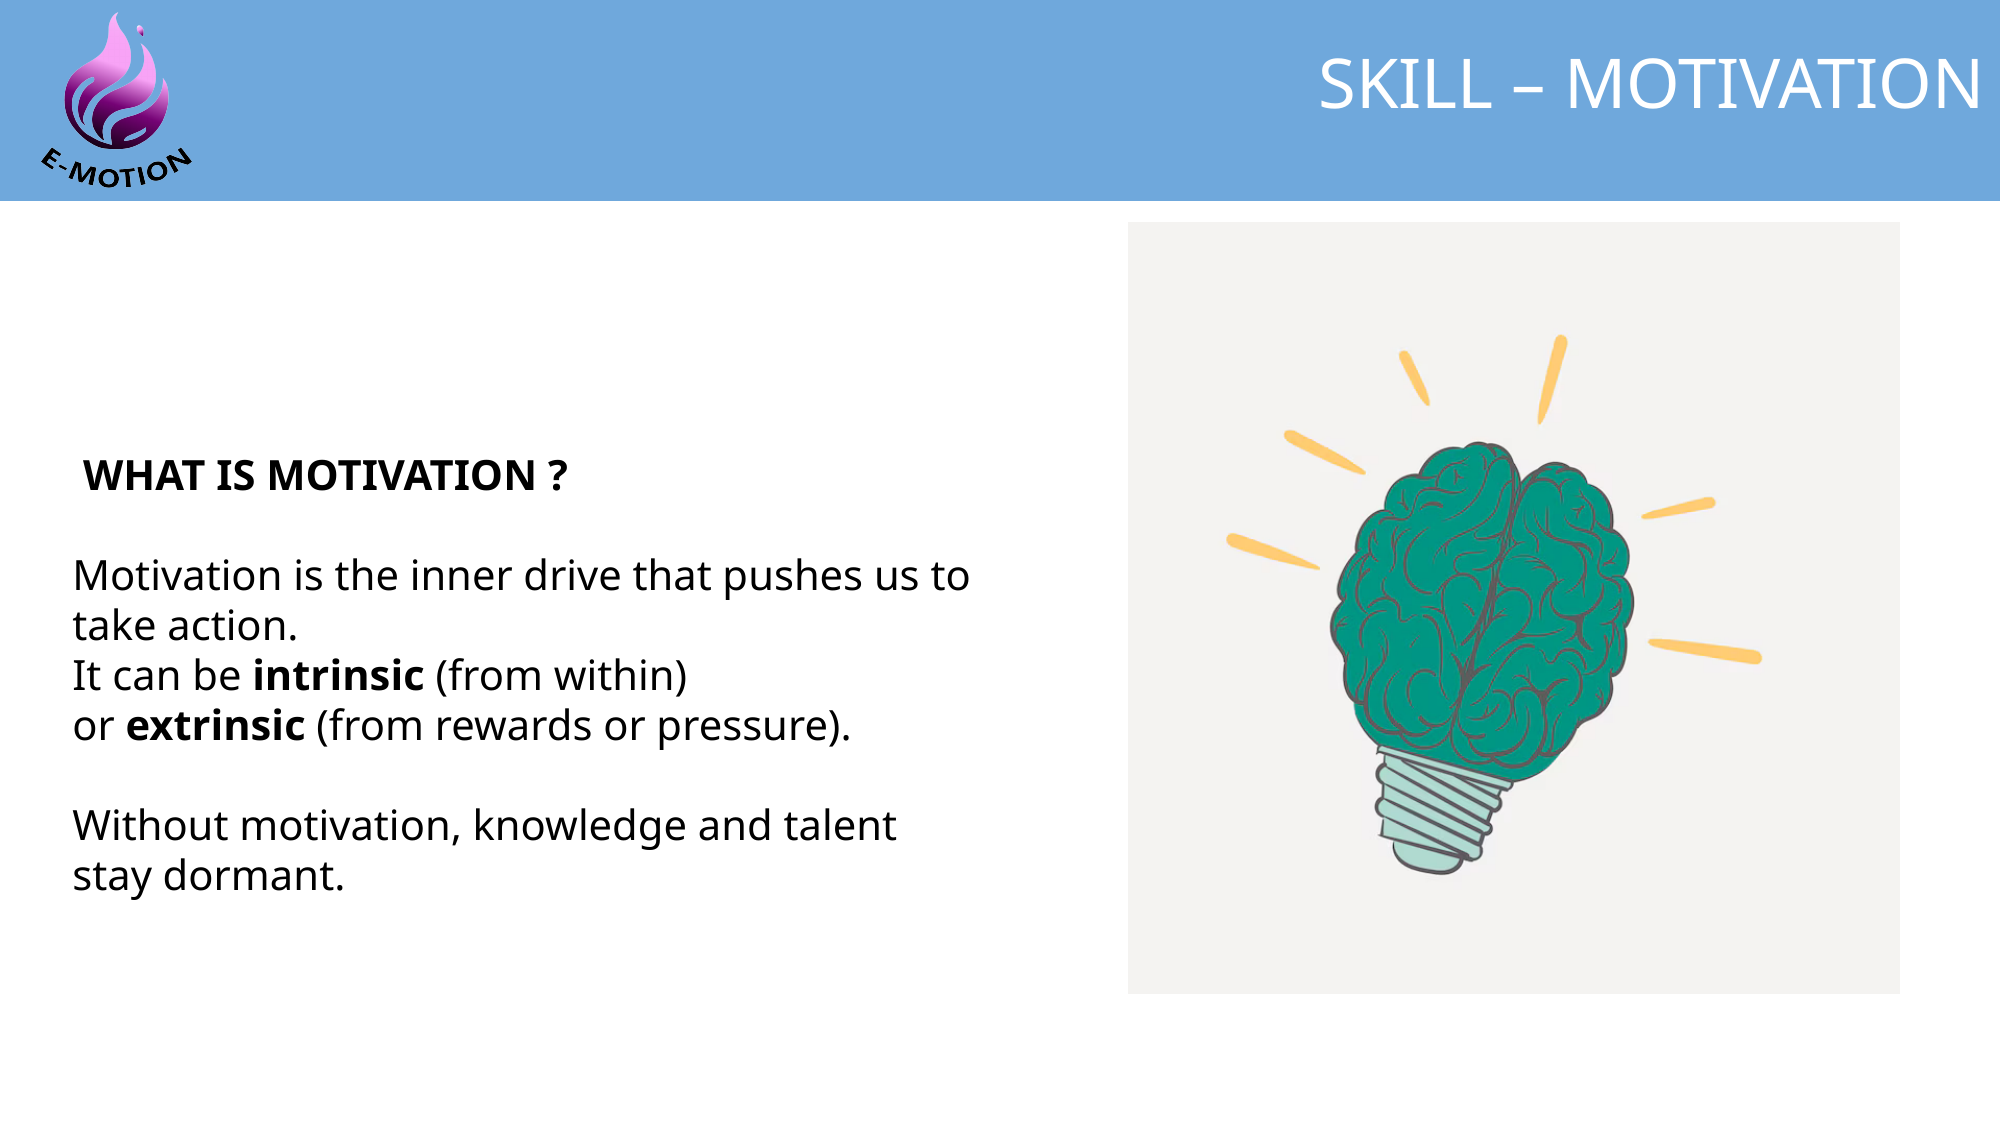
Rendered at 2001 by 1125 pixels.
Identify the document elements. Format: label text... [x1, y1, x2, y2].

text_box SKILL – MOTIVATION [548, 31, 2000, 307]
text_box WHAT IS MOTIVATION ? Motivation is the inner drive that pushes us to take action. It can be intrinsic (from within) or extrinsic (from rewards or pressure). Without motivation, knowledge and talent stay dormant. [57, 441, 1000, 907]
picture [1128, 222, 1900, 994]
picture [0, 0, 253, 247]
